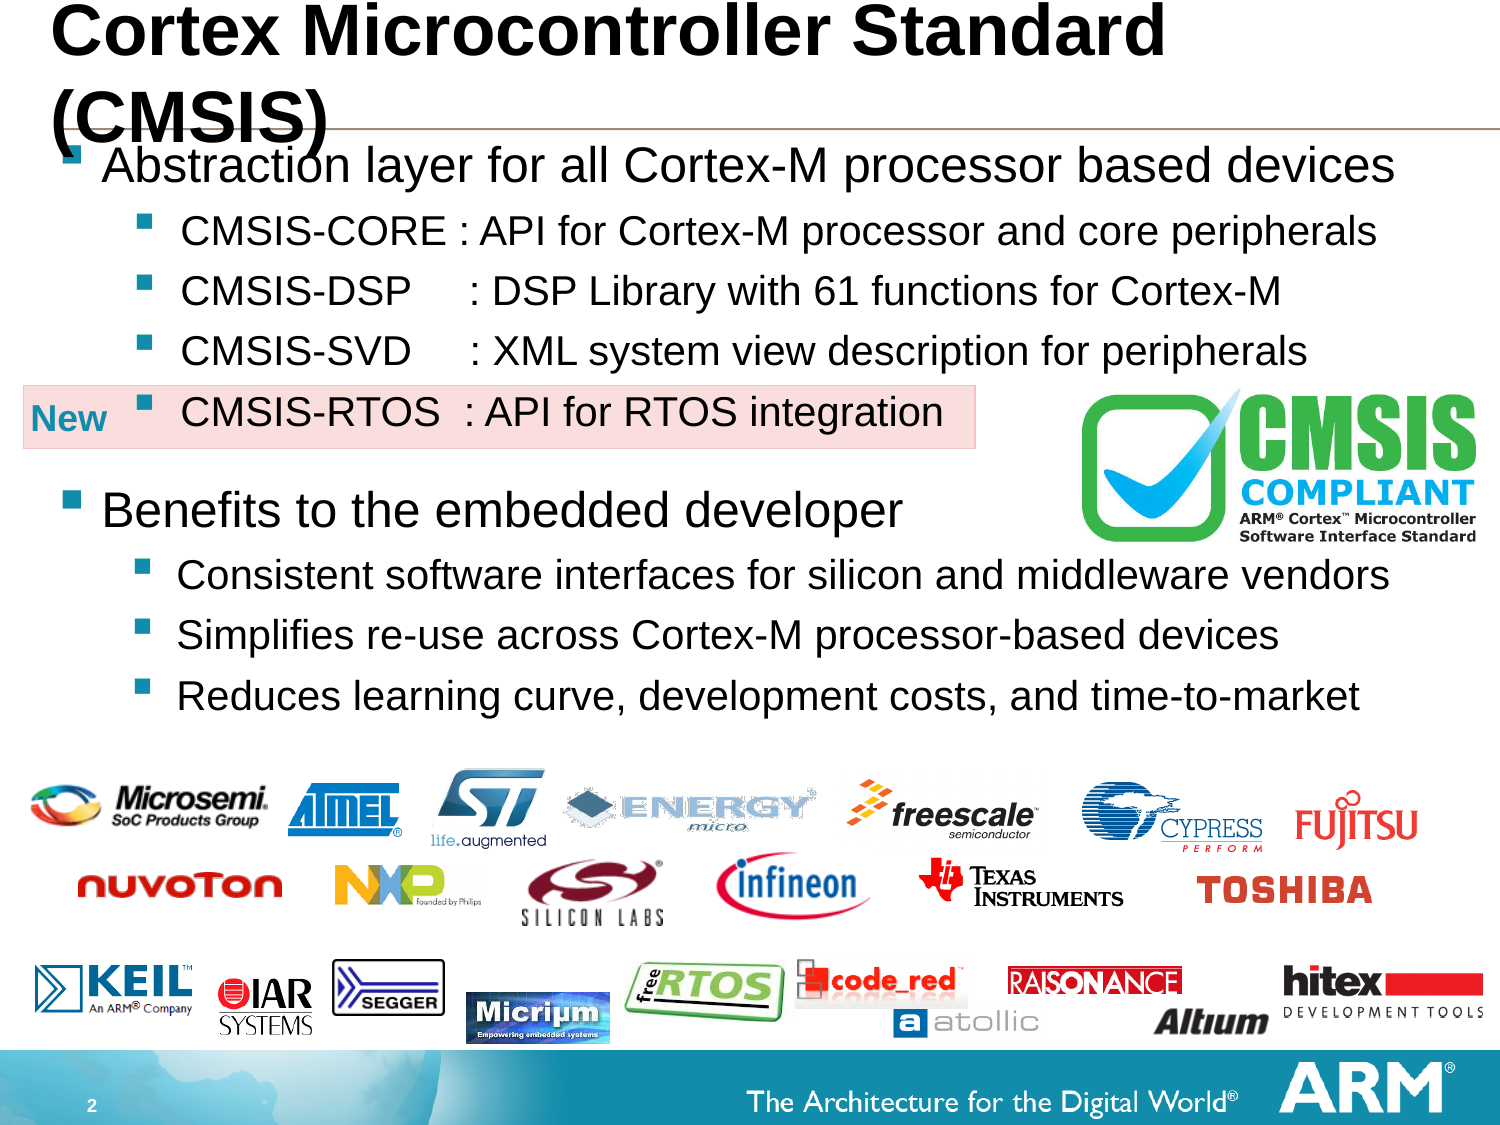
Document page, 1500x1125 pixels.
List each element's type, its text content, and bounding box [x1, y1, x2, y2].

title Cortex Microcontroller Standard (CMSIS) [35, 1, 1476, 139]
picture [1082, 386, 1476, 544]
list Abstraction layer for all Cortex-M processor based devices CMSIS-CORE : API for Cortex-M processor and core peripherals CMSIS-DSP : DSP Library with 61 functions for Cortex-M CMSIS-SVD : XML system view description for peripherals CMSIS-RTOS : API for RTOS integration Benefits to the embedded developer Consistent software interfaces for silicon and middleware vendors Simplifies re-use across Cortex-M processor-based devices Reduces learning curve, development costs, and time-to-market [42, 125, 1483, 717]
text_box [35, 965, 195, 1016]
text_box New [8, 386, 129, 447]
picture [0, 758, 1500, 1125]
